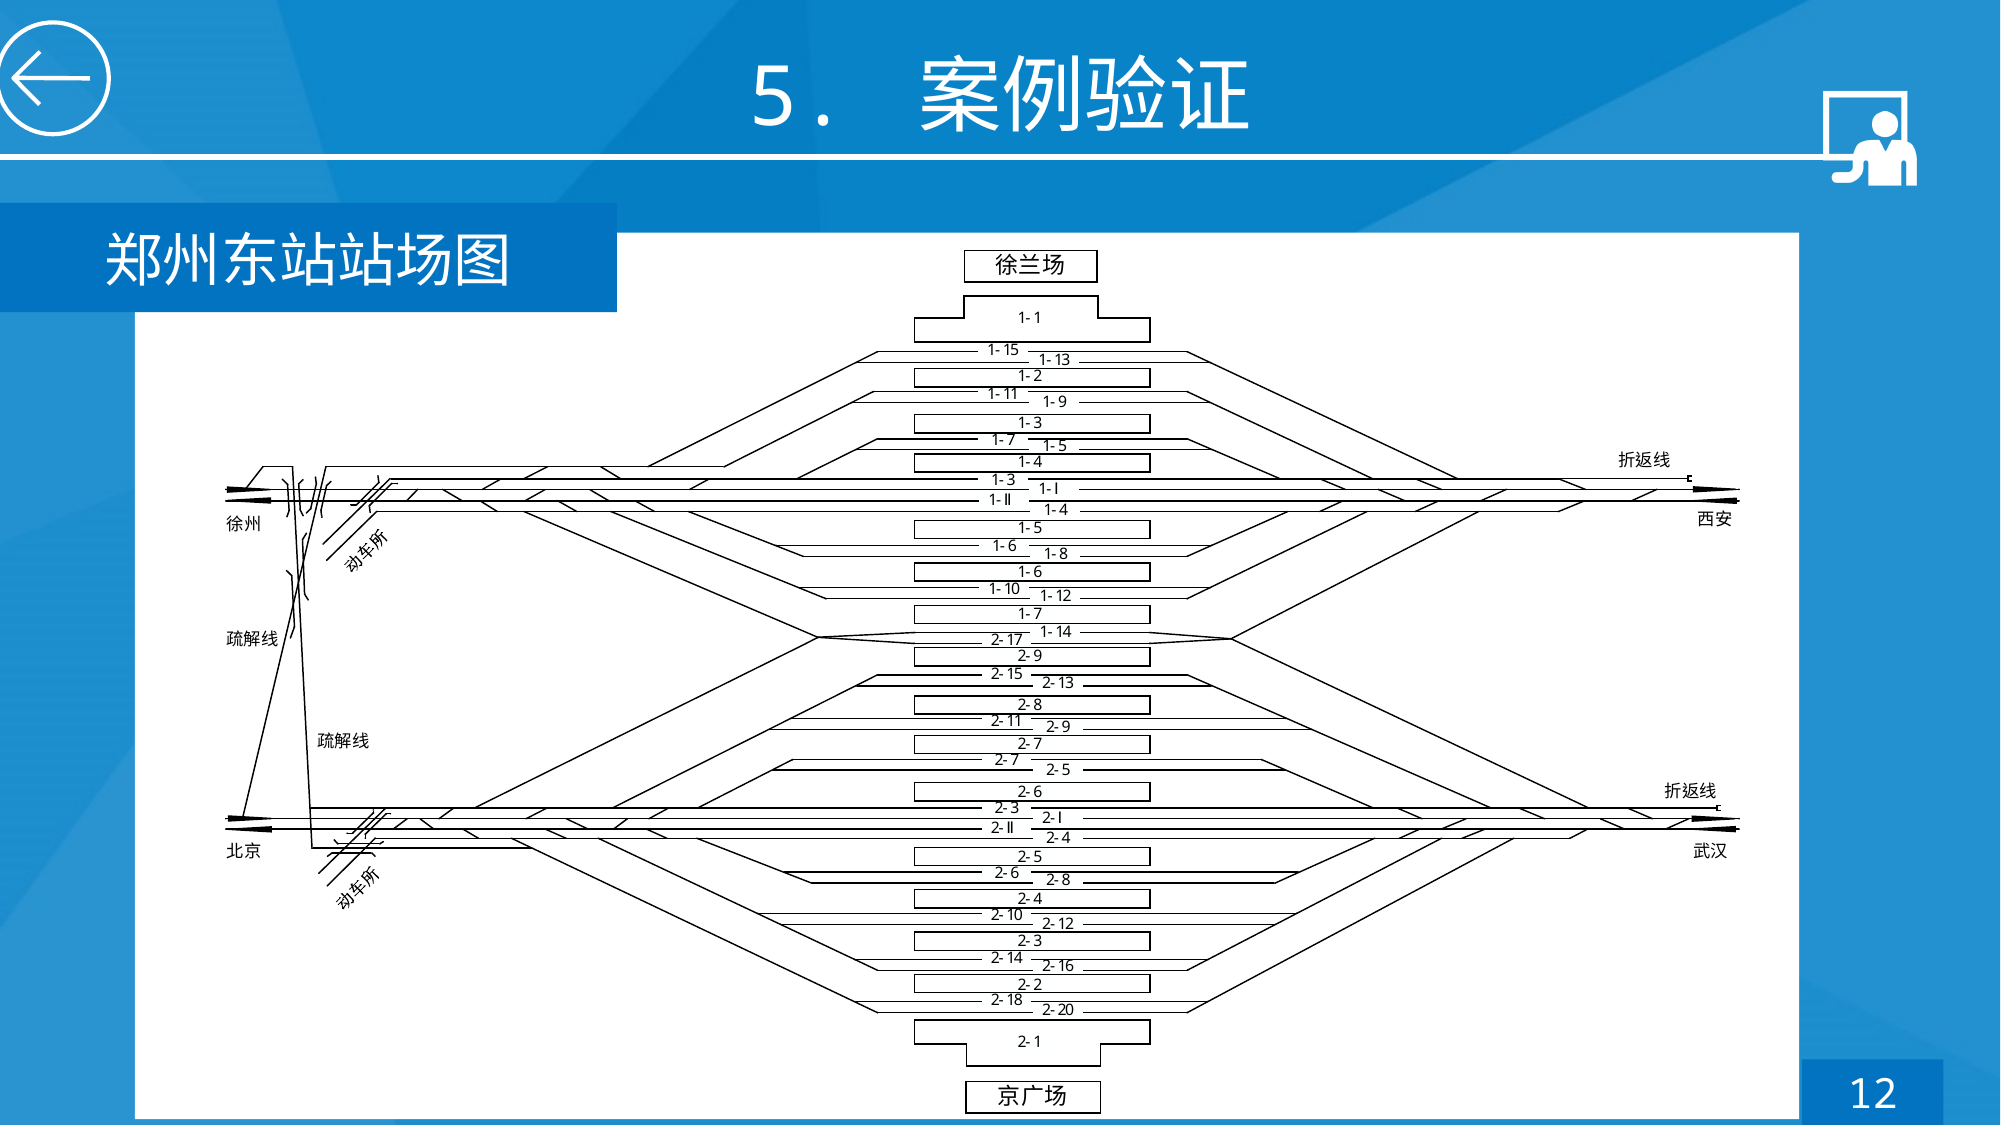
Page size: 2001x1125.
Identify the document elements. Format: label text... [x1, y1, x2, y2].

text_box 郑州东站站场图 [0, 202, 618, 313]
text_box [0, 20, 111, 137]
picture [0, 0, 2001, 1125]
text_box 5. 案例验证 [663, 35, 1337, 141]
picture [0, 25, 106, 132]
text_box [134, 232, 1800, 1120]
text_box 12 [1801, 1059, 1944, 1125]
